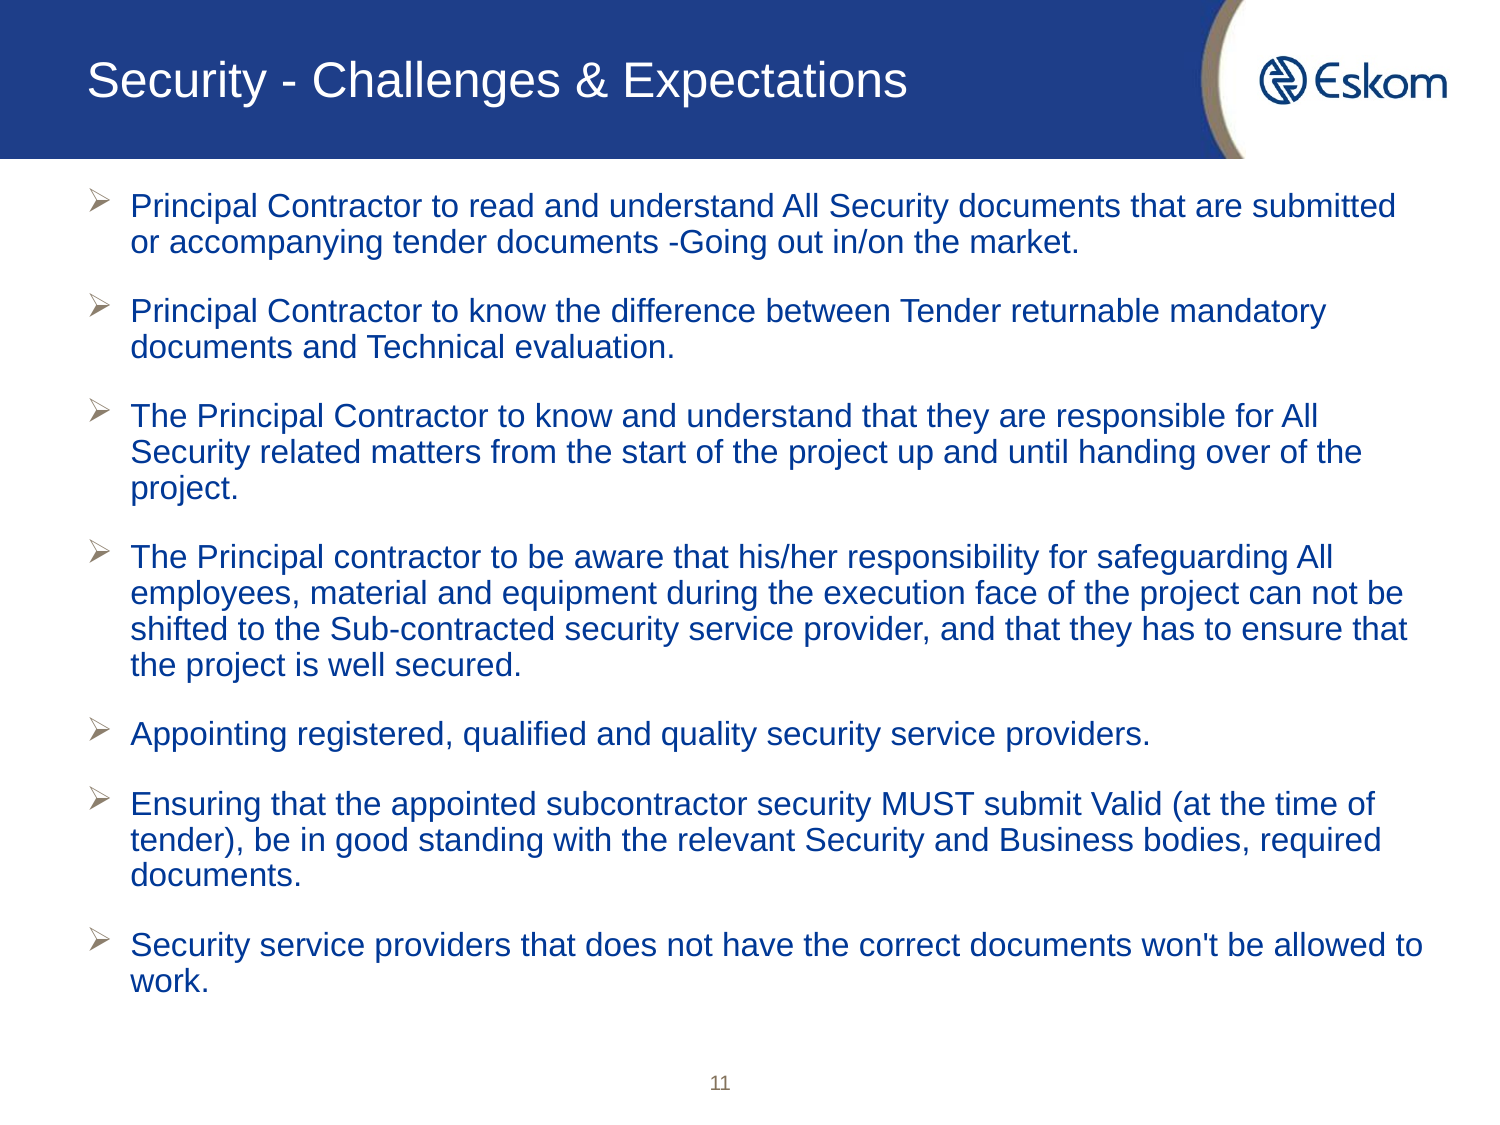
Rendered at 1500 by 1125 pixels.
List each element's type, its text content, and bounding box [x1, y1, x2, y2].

picture [1257, 55, 1450, 105]
slide_number 11 [643, 1058, 798, 1103]
list Principal Contractor to read and understand All Security documents that are submitted or accompanying tender documents -Going out in/on the market. Principal Contractor to know the difference between Tender returnable mandatory documents and Technical evaluation. The Principal Contractor to know and understand that they are responsible for All Security related matters from the start of the project up and until handing over of the project. The Principal contractor to be aware that his/her responsibility for safeguarding All employees, material and equipment during the execution face of the project can not be shifted to the Sub-contracted security service provider, and that they has to ensure that the project is well secured. Appointing registered, qualified and quality security service providers. Ensuring that the appointed subcontractor security MUST submit Valid (at the time of tender), be in good standing with the relevant Security and Business bodies, required documents. Security service providers that does not have the correct documents won't be allowed to work. [71, 181, 1447, 1064]
picture [0, 0, 1246, 159]
title Security - Challenges & Expectations [71, 27, 1142, 137]
